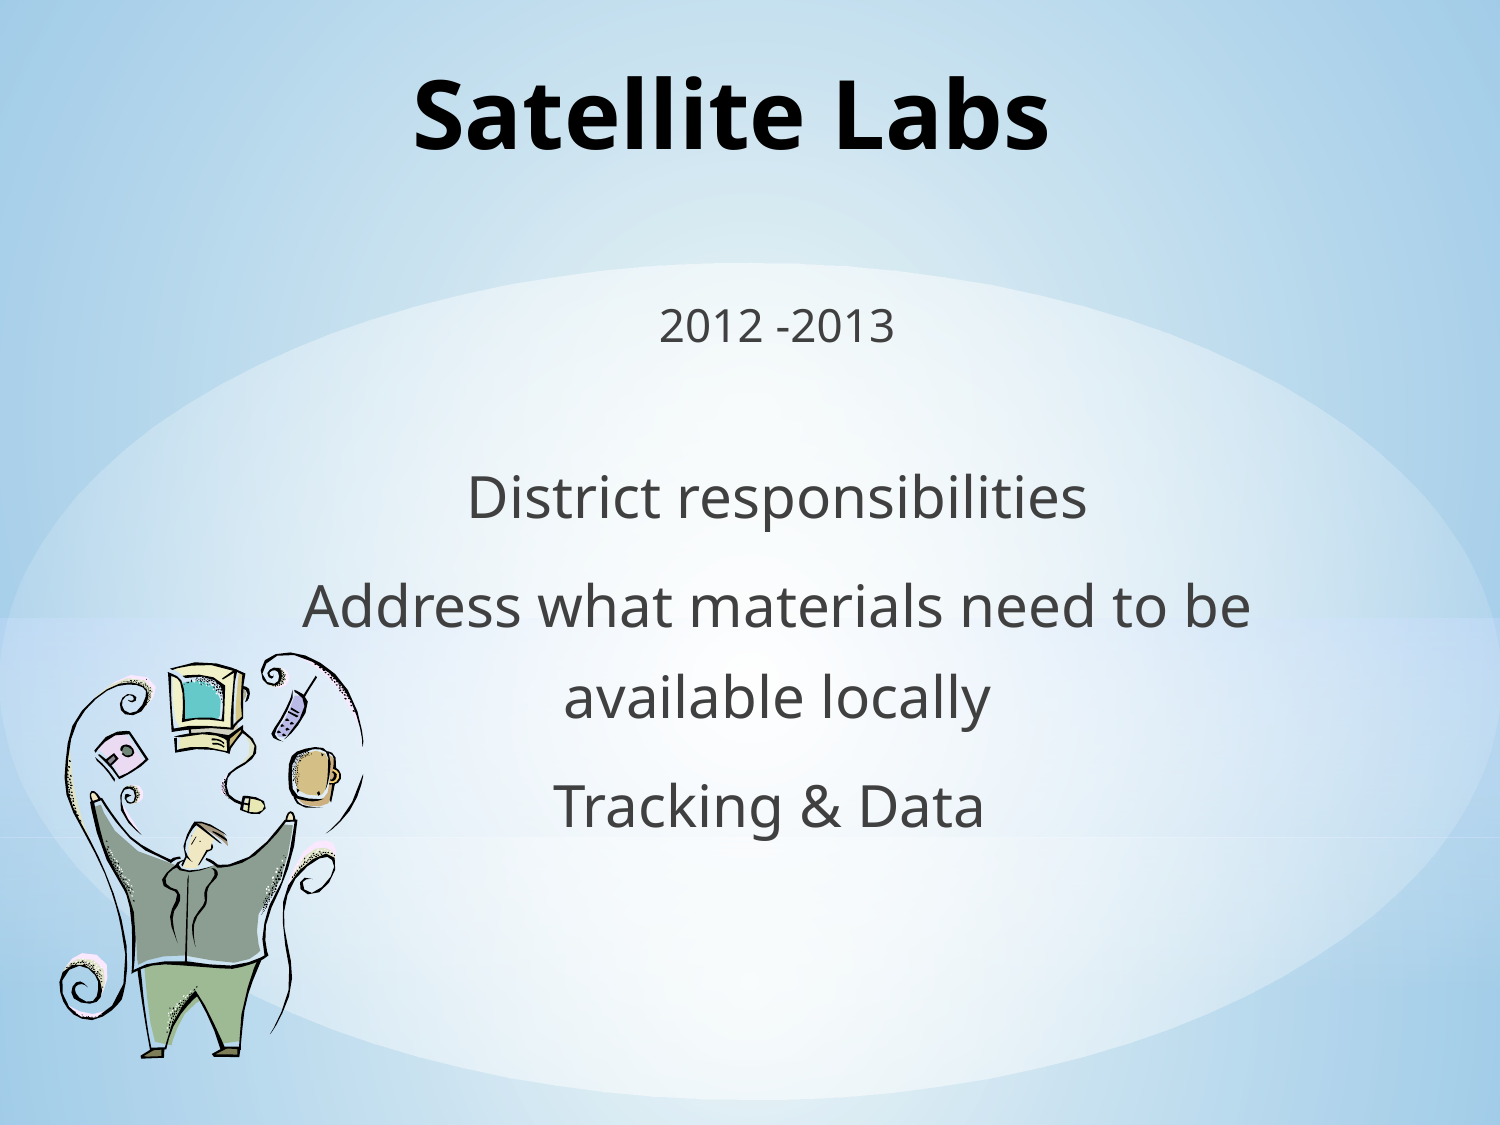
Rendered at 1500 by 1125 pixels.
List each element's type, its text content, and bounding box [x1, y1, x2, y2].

title Satellite Labs [54, 46, 1409, 235]
picture [54, 647, 369, 1064]
list 2012 -2013 District responsibilities Address what materials need to be available locally Tracking & Data [154, 288, 1394, 1093]
